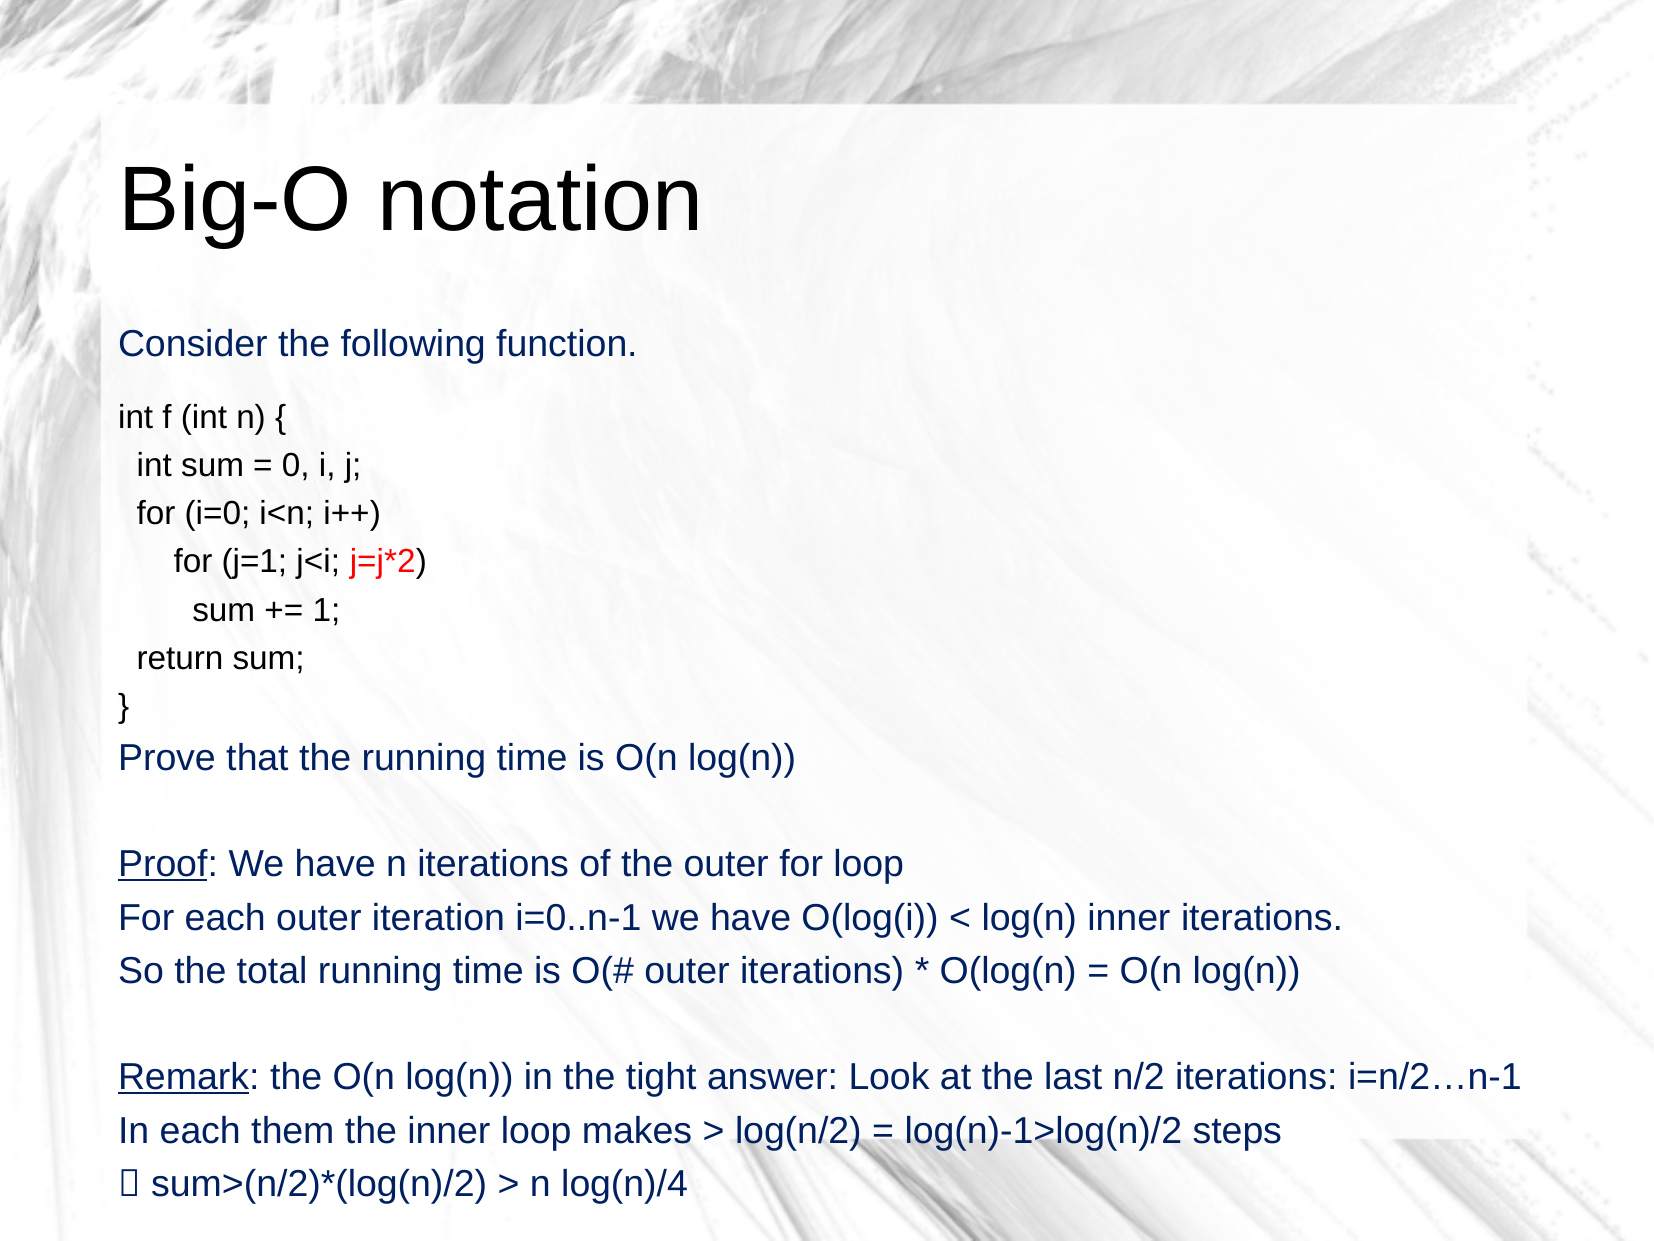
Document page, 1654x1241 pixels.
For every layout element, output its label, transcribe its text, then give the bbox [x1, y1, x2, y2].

title Big-O notation [118, 93, 1506, 299]
list Consider the following function. int f (int n) { int sum = 0, i, j; for (i=0; i<n; i++) for (j=1; j<i; j=j*2) sum += 1; return sum; } Prove that the running time is O(n log(n)) Proof: We have n iterations of the outer for loop For each outer iteration i=0..n-1 we have O(log(i)) < log(n) inner iterations. So the total running time is O(# outer iterations) * O(log(n) = O(n log(n)) Remark: the O(n log(n)) in the tight answer: Look at the last n/2 iterations: i=n/2…n-1 In each them the inner loop makes > log(n/2) = log(n)-1>log(n)/2 steps  sum>(n/2)*(log(n)/2) > n log(n)/4 [118, 319, 1571, 1183]
picture [0, 0, 1654, 1241]
